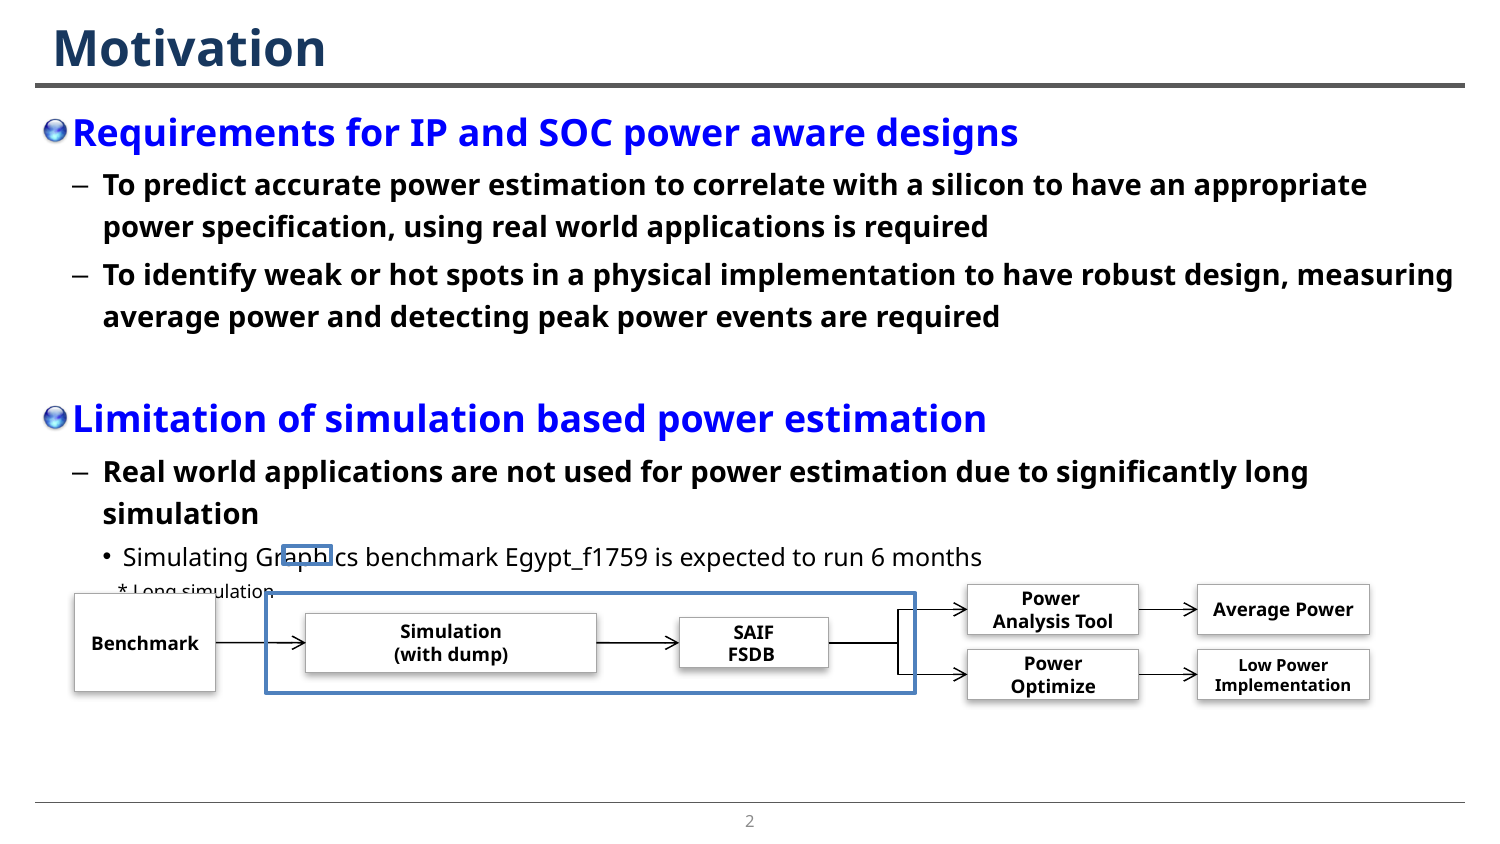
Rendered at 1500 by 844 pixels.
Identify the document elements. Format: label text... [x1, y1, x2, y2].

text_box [828, 642, 968, 675]
list Requirements for IP and SOC power aware designs To predict accurate power estimation to correlate with a silicon to have an appropriate power specification, using real world applications is required To identify weak or hot spots in a physical implementation to have robust design, measuring average power and detecting peak power events are required Limitation of simulation based power estimation Real world applications are not used for power estimation due to significantly long simulation Simulating Graphics benchmark Egypt_f1759 is expected to run 6 months * Long simulation [30, 94, 1470, 794]
text_box Power Optimize [967, 649, 1139, 700]
text_box [264, 591, 917, 695]
text_box Benchmark [74, 593, 216, 692]
text_box Average Power [1197, 584, 1370, 635]
text_box [281, 544, 333, 566]
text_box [828, 609, 968, 642]
picture [41, 404, 69, 432]
title Motivation [41, 12, 1392, 82]
text_box Power Analysis Tool [967, 584, 1139, 635]
text_box Low Power Implementation [1197, 649, 1370, 700]
slide_number 2 [575, 806, 925, 839]
picture [41, 117, 69, 145]
